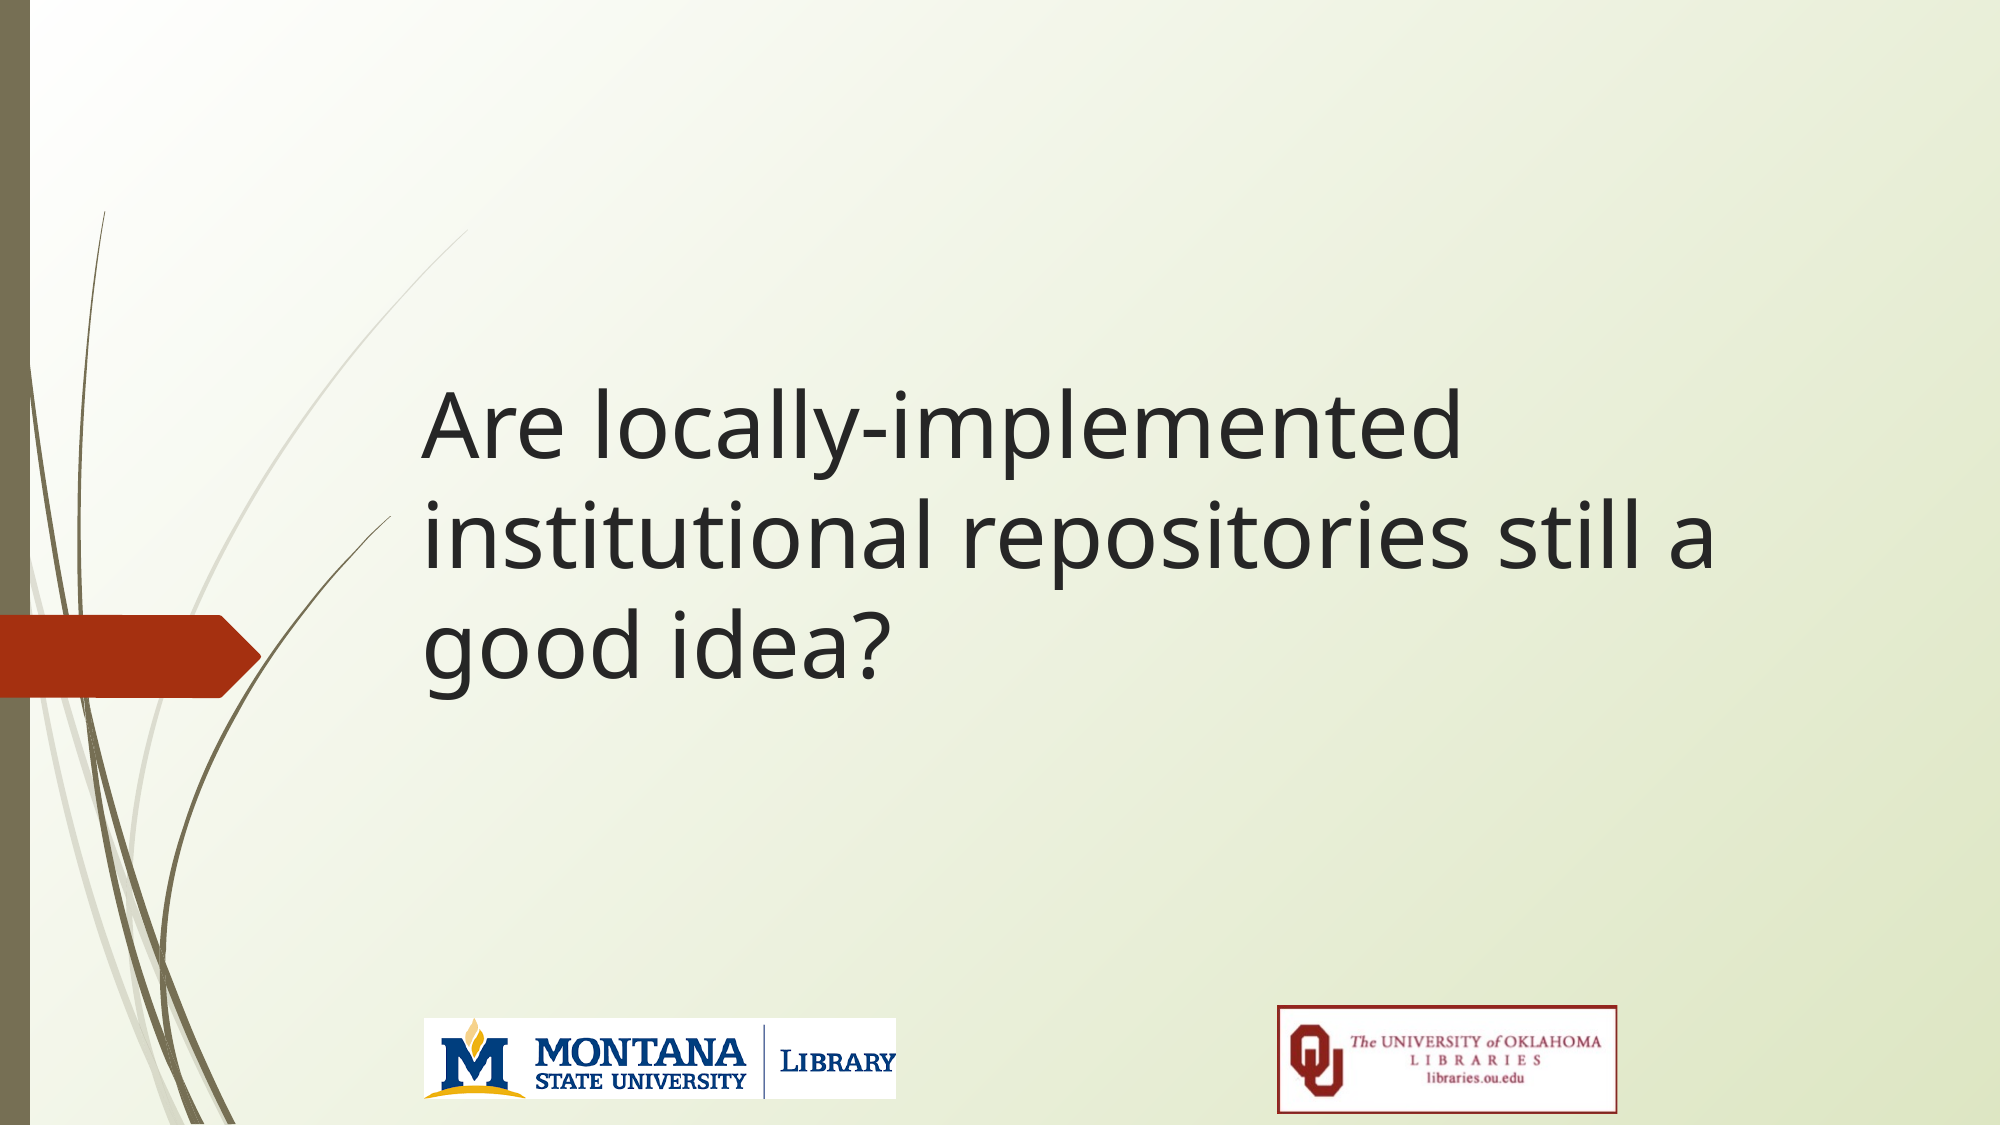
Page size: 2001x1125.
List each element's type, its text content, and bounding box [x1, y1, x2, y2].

picture [424, 1018, 896, 1099]
title Are locally-implemented institutional repositories still a good idea? [406, 265, 1869, 713]
picture [1277, 1005, 1618, 1114]
